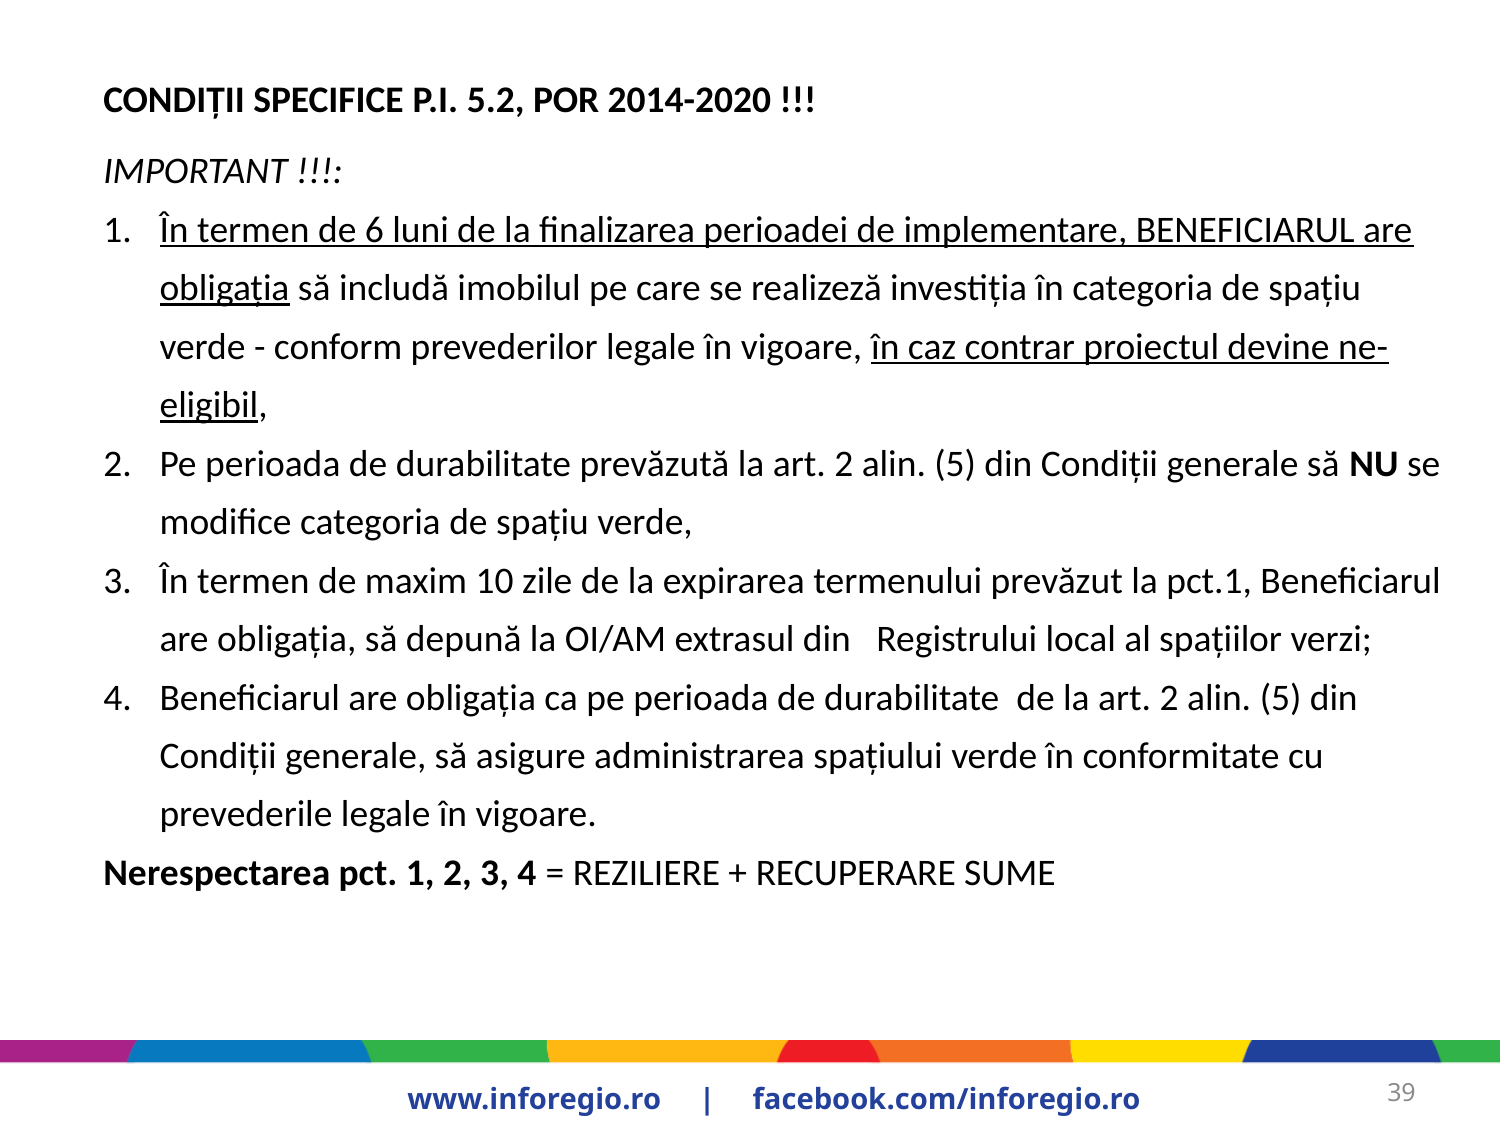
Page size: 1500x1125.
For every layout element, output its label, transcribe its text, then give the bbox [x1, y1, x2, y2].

text_box www.inforegio.ro | facebook.com/inforegio.ro [392, 1075, 1156, 1123]
picture [0, 1040, 1500, 1066]
text_box CONDIȚII SPECIFICE P.I. 5.2, POR 2014-2020 !!! IMPORTANT !!!: În termen de 6 luni de la finalizarea perioadei de implementare, BENEFICIARUL are obligația să includă imobilul pe care se realizeză investiția în categoria de spațiu verde - conform prevederilor legale în vigoare, în caz contrar proiectul devine ne-eligibil, Pe perioada de durabilitate prevăzută la art. 2 alin. (5) din Condiții generale să NU se modifice categoria de spațiu verde, În termen de maxim 10 zile de la expirarea termenului prevăzut la pct.1, Beneficiarul are obligația, să depună la OI/AM extrasul din Registrului local al spațiilor verzi; Beneficiarul are obligația ca pe perioada de durabilitate de la art. 2 alin. (5) din Condiții generale, să asigure administrarea spațiului verde în conformitate cu prevederile legale în vigoare. Nerespectarea pct. 1, 2, 3, 4 = REZILIERE + RECUPERARE SUME [88, 54, 1459, 901]
slide_number 39 [1080, 1075, 1431, 1124]
